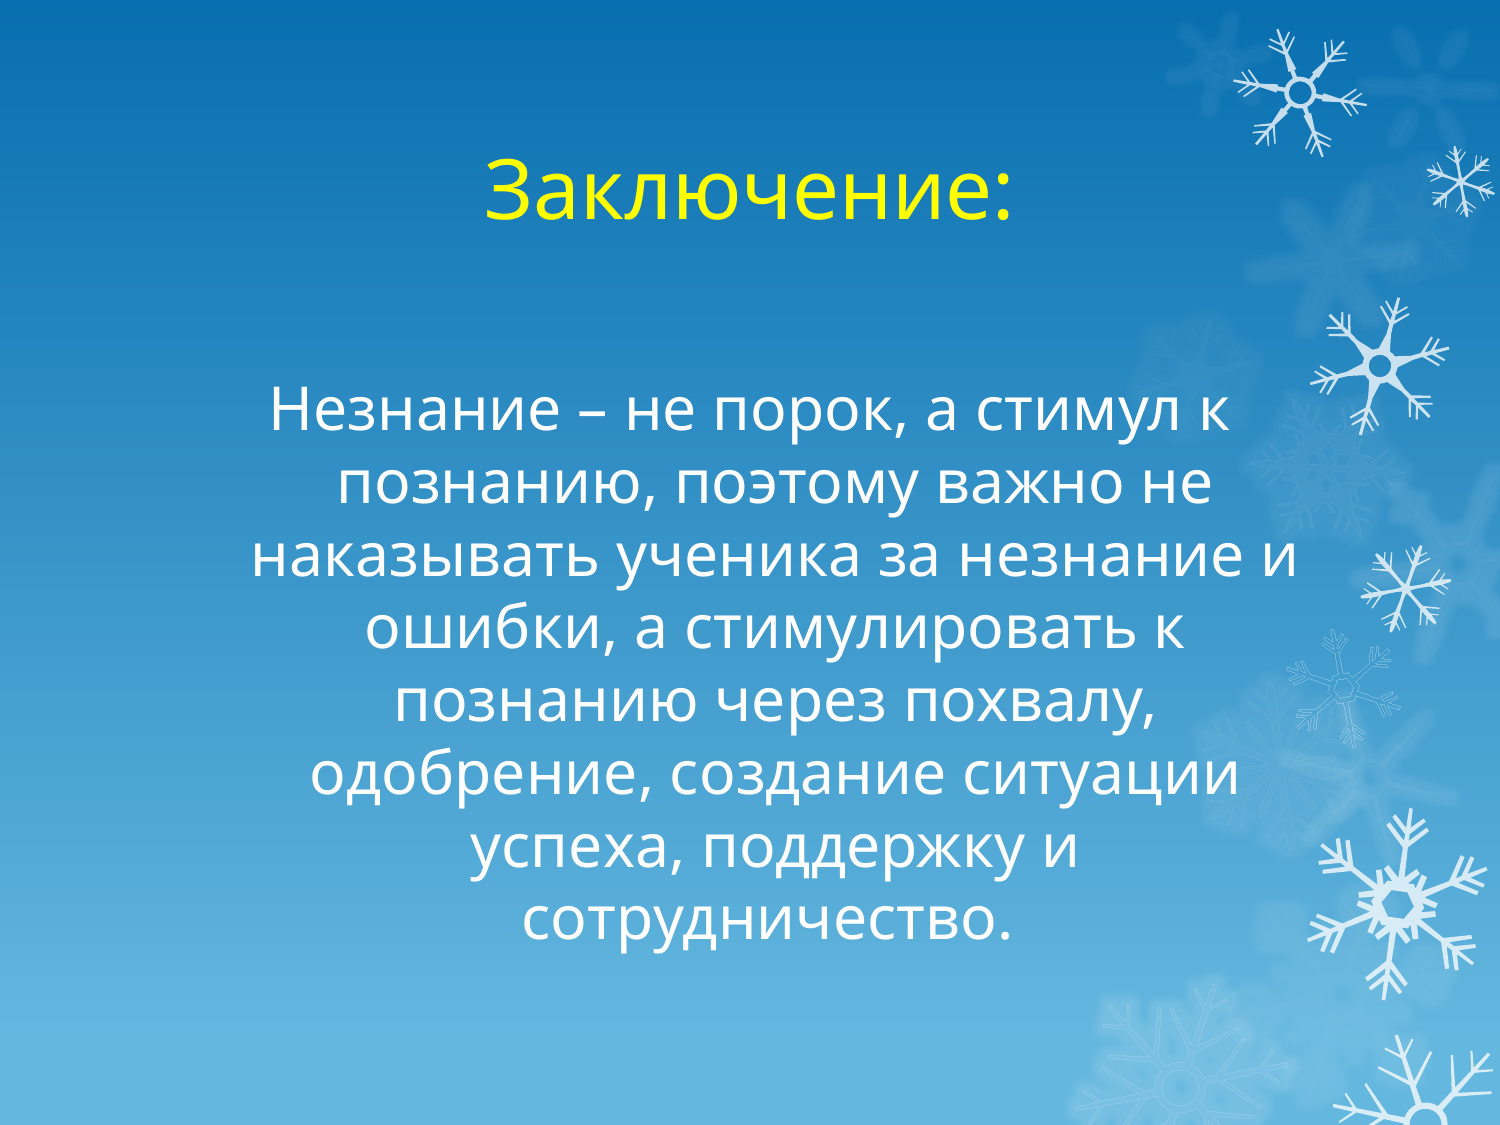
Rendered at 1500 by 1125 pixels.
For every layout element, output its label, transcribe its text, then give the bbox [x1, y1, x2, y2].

list Незнание – не порок, а стимул к познанию, поэтому важно не наказывать ученика за незнание и ошибки, а стимулировать к познанию через похвалу, одобрение, создание ситуации успеха, поддержку и сотрудничество. [165, 296, 1335, 962]
title Заключение: [165, 110, 1335, 263]
